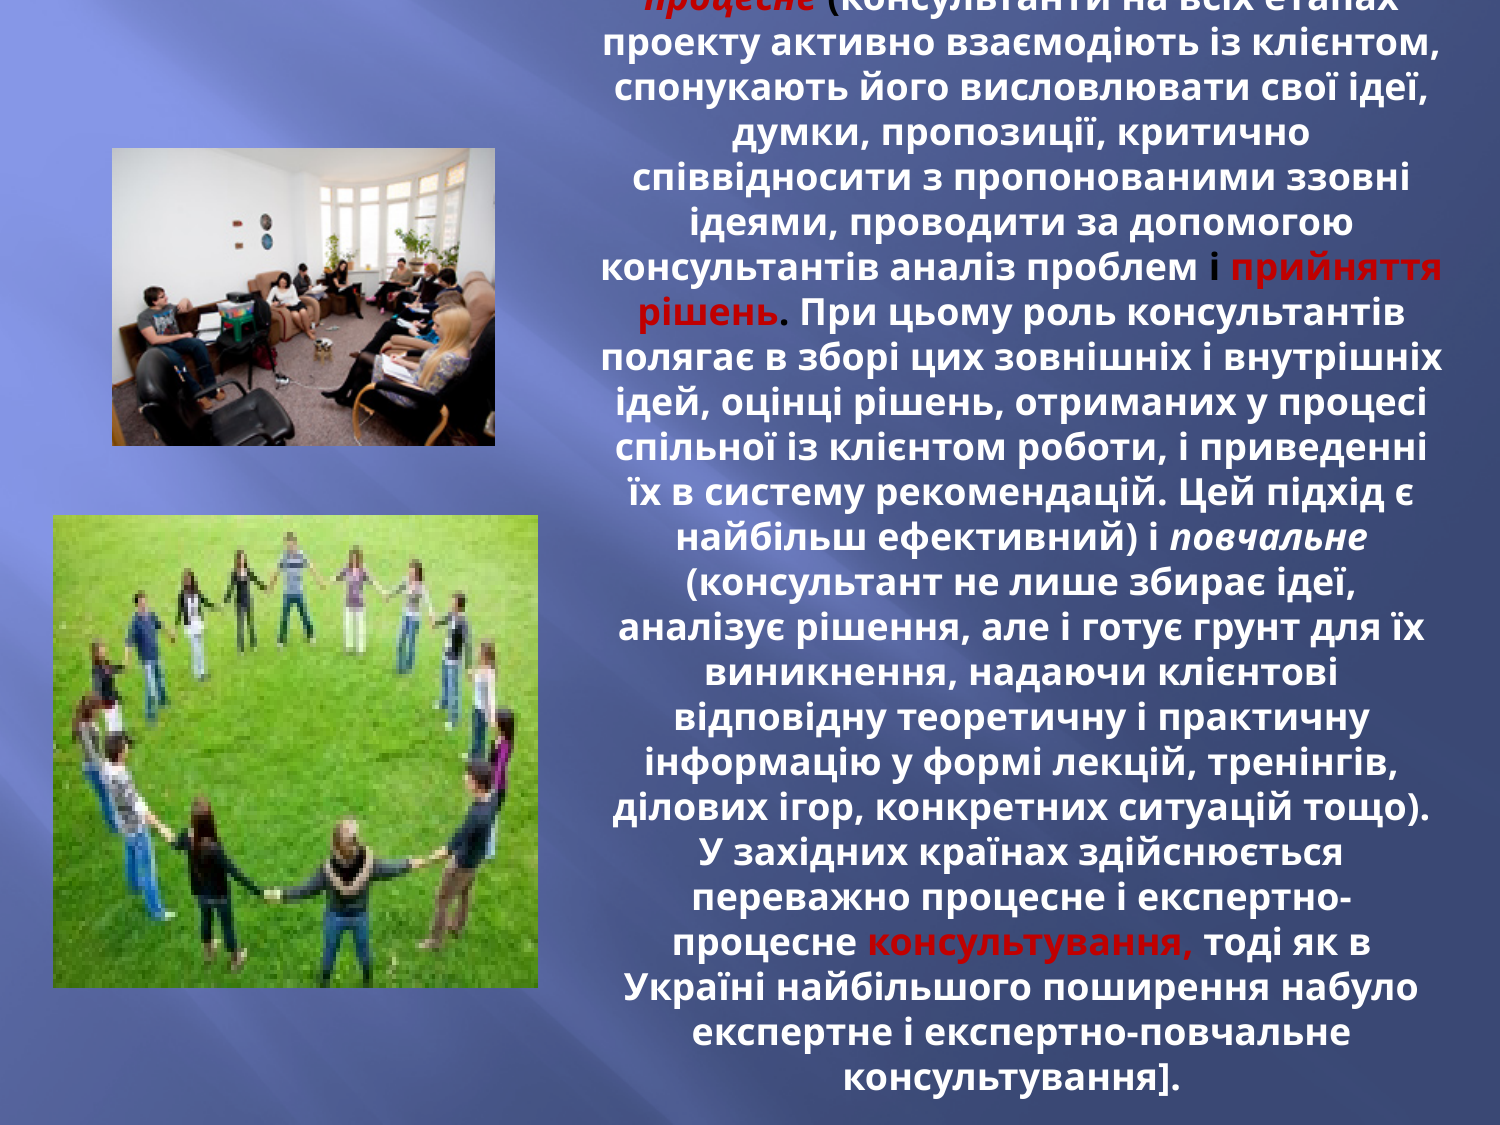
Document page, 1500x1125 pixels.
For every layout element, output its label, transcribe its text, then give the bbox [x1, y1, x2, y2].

title процесне (консультанти на всіх етапах проекту активно взаємодіють із клієнтом, спонукають його висловлювати свої ідеї, думки, пропозиції, критично співвідносити з пропонованими ззовні ідеями, проводити за допомогою консультантів аналіз проблем і прийняття рішень. При цьому роль консультантів полягає в зборі цих зовнішніх і внутрішніх ідей, оцінці рішень, отриманих у процесі спільної із клієнтом роботи, і приведенні їх в систему рекомендацій. Цей підхід є найбільш ефективний) і повчальне (консультант не лише збирає ідеї, аналізує рішення, але і готує грунт для їх виникнення, надаючи клієнтові відповідну теоретичну і практичну інформацію у формі лекцій, тренінгів, ділових ігор, конкретних ситуацій тощо). У західних країнах здійснюється переважно процесне і експертно-процесне консультування, тоді як в Україні найбільшого поширення набуло експертне і експертно-повчальне консультування]. [584, 45, 1459, 1071]
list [111, 148, 496, 447]
picture [52, 514, 538, 988]
